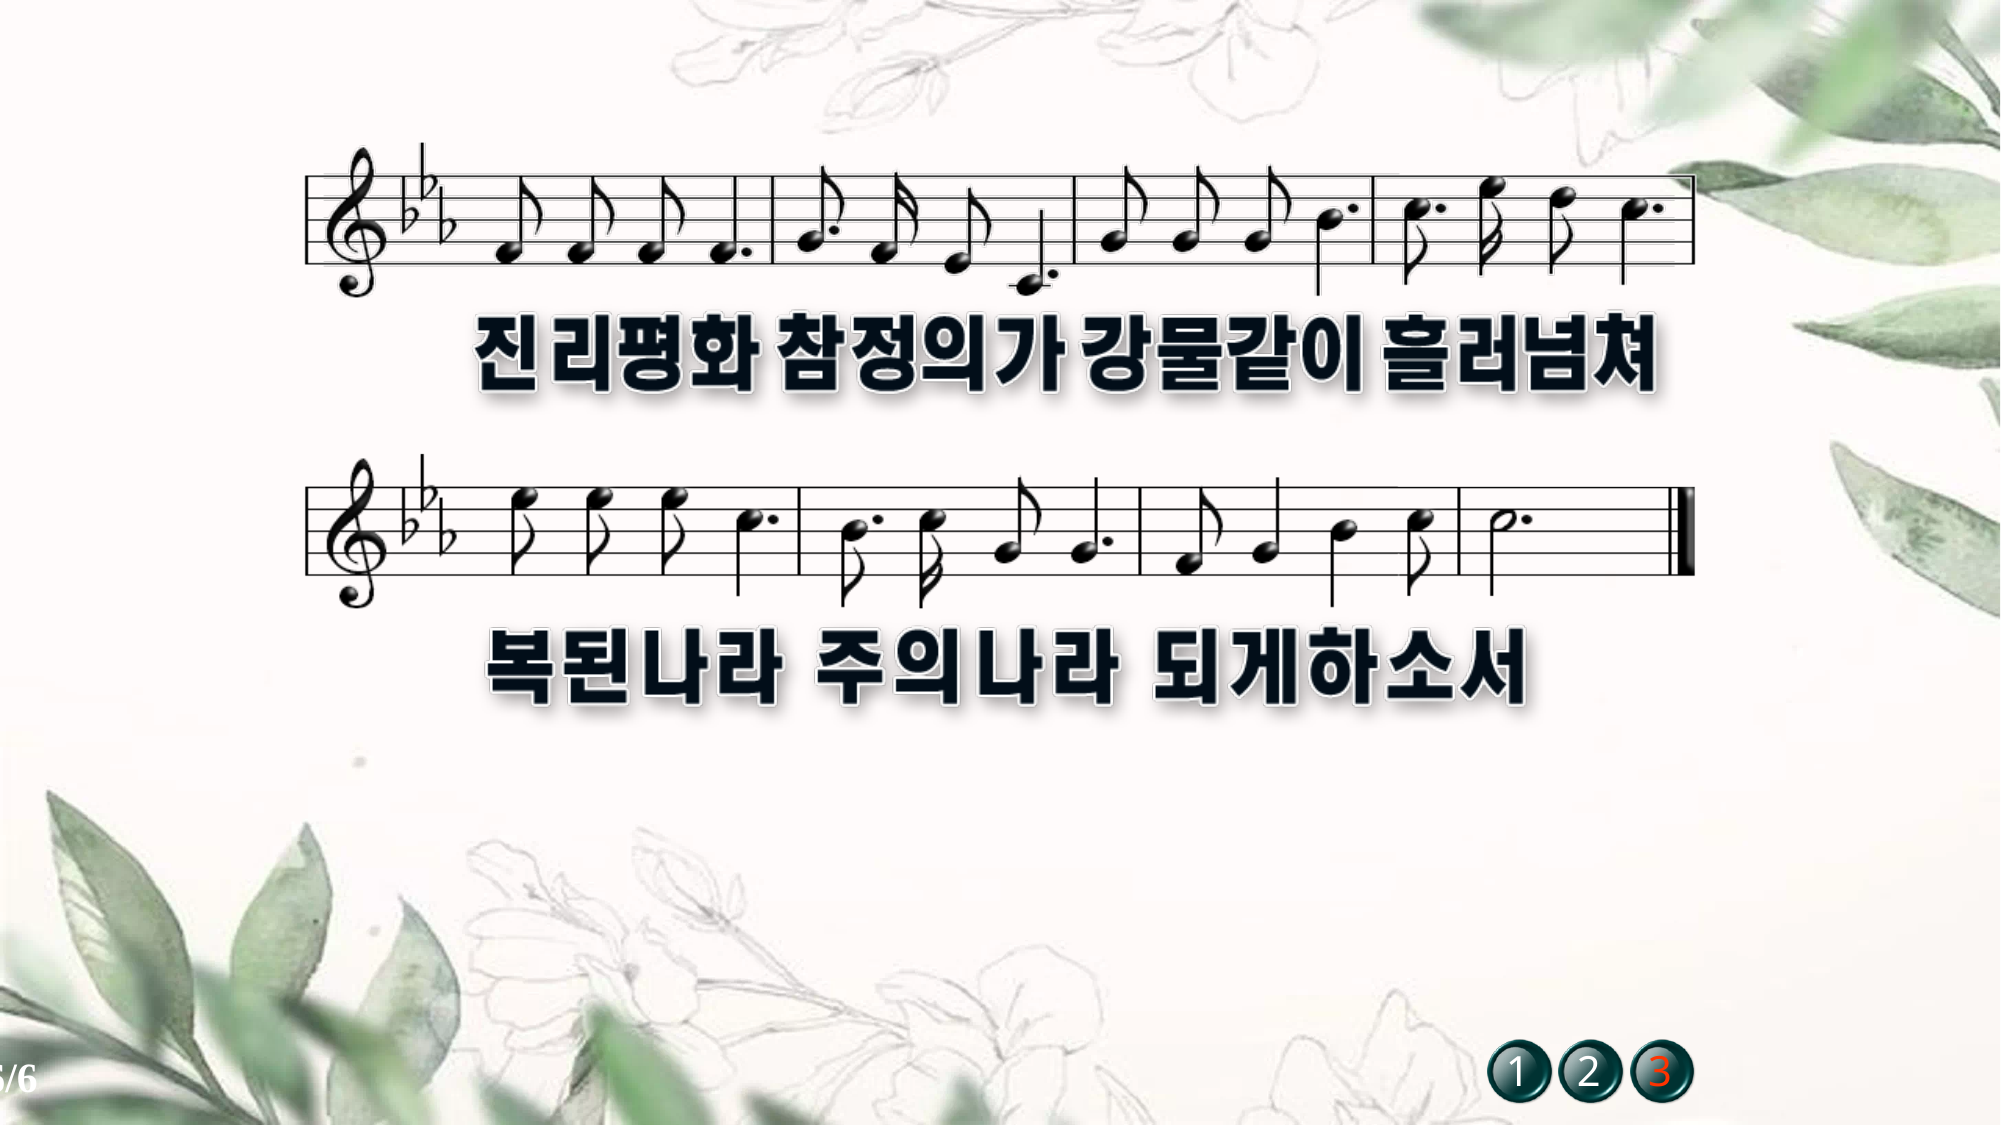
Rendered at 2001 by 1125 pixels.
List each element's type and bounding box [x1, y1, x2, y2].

text_box [1627, 1035, 1697, 1106]
text_box [1555, 1035, 1626, 1106]
picture [0, 0, 2001, 1125]
text_box [1484, 1035, 1555, 1106]
